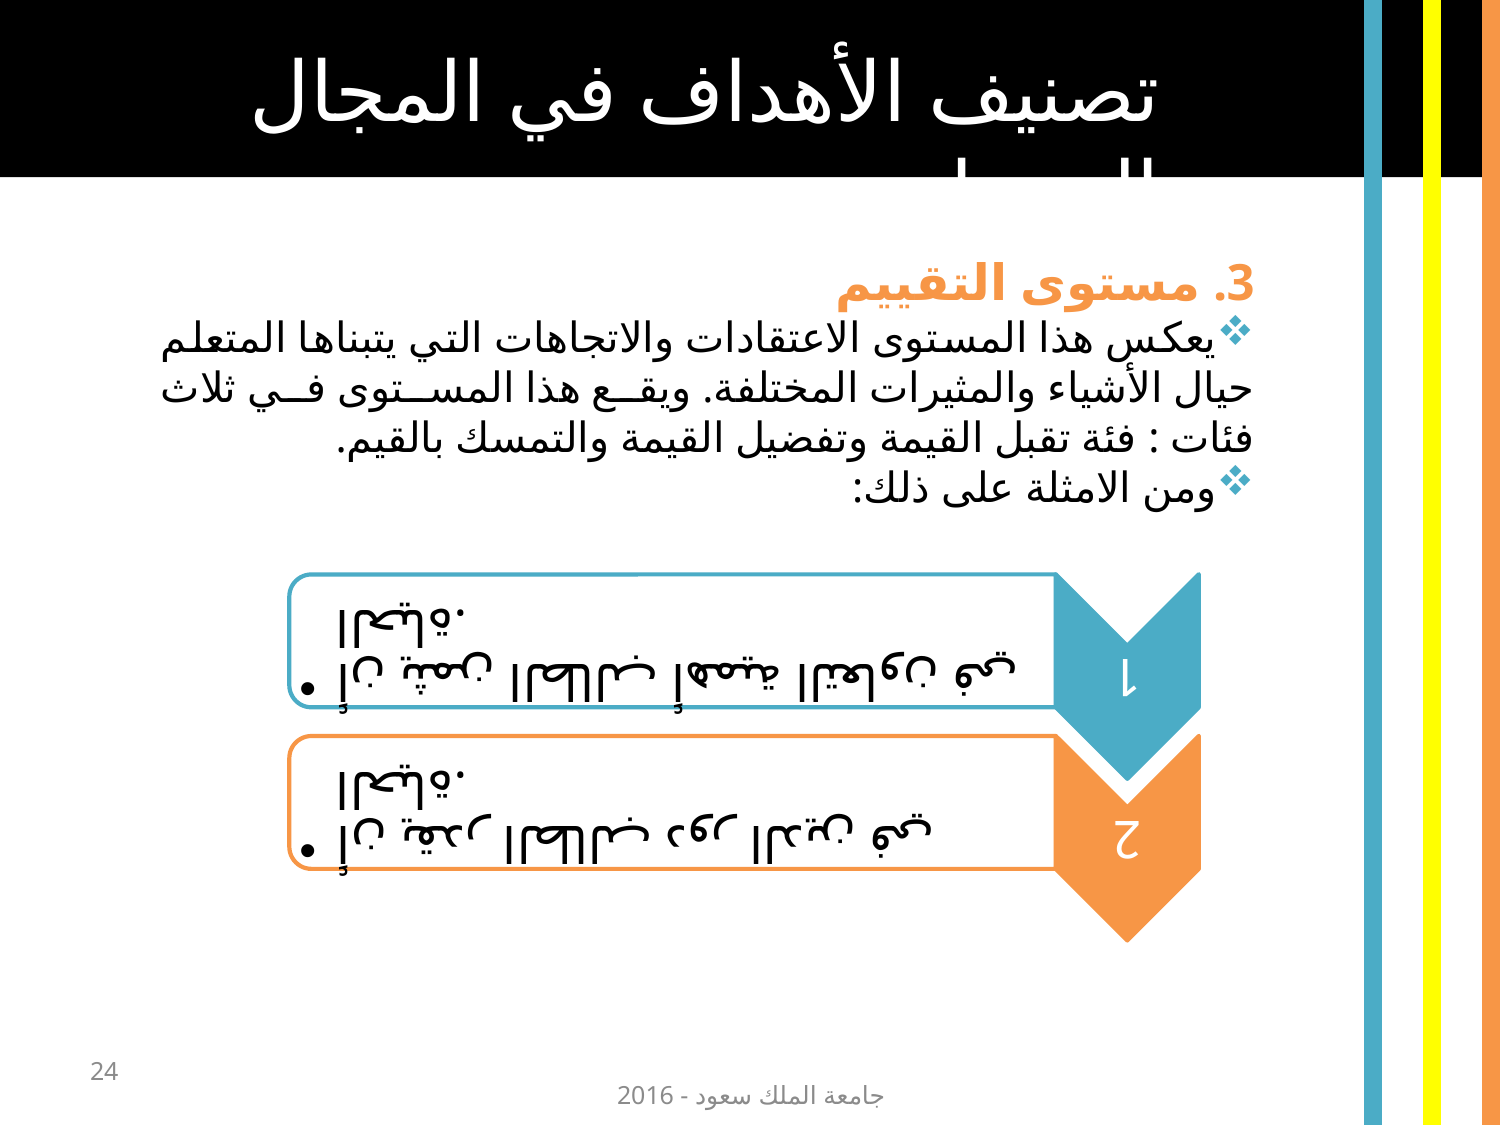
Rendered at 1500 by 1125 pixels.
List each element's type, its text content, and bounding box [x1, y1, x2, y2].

slide_number 24 [75, 1042, 425, 1103]
text_box [1421, 0, 1443, 1125]
footer جامعة الملك سعود - 2016 [513, 1065, 989, 1125]
text_box 3. مستوى التقييم يعكس هذا المستوى الاعتقادات والاتجاهات التي يتبناها المتعلم حيال الأشياء والمثيرات المختلفة. ويقع هذا المستوى في ثلاث فئات : فئة تقبل القيمة وتفضيل القيمة والتمسك بالقيم. ومن الامثلة على ذلك: [145, 243, 1270, 519]
text_box [1384, 0, 1421, 179]
text_box [1443, 0, 1480, 179]
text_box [288, 574, 1200, 941]
text_box [1480, 0, 1500, 1125]
text_box [1362, 0, 1384, 1125]
text_box تصنيف الأهداف في المجال الوجداني [118, 30, 1176, 246]
text_box [0, 0, 1362, 179]
